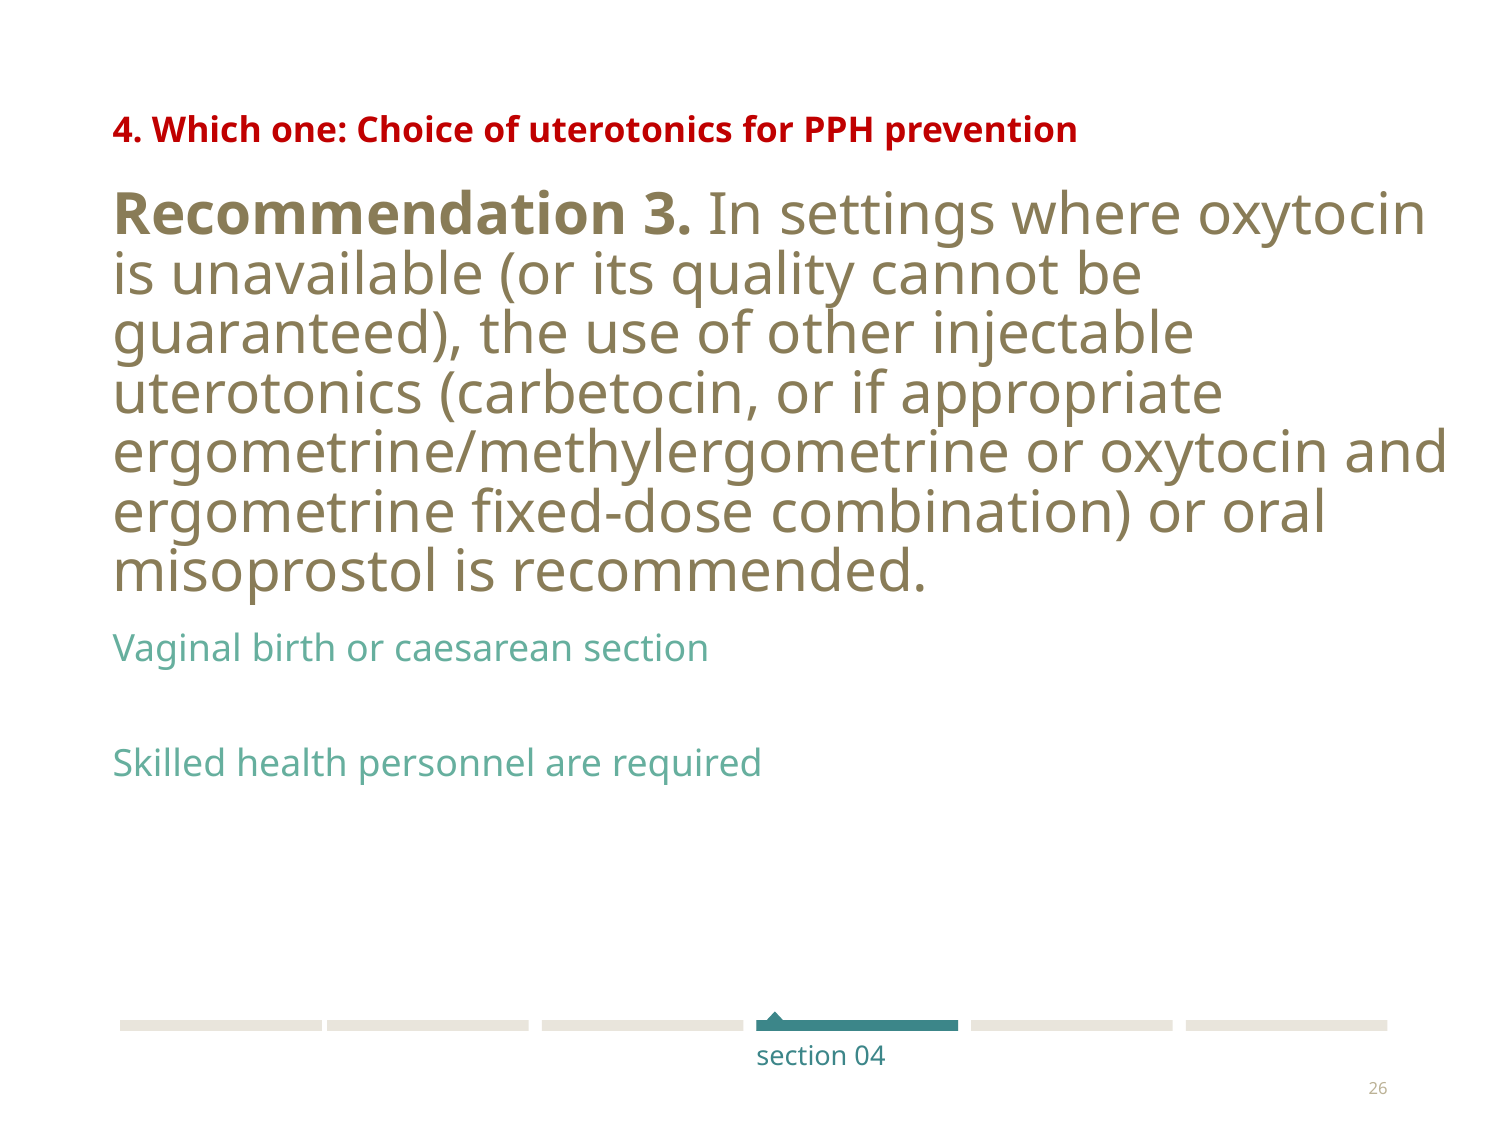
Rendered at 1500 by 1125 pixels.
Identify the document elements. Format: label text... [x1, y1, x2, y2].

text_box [756, 1011, 959, 1032]
title Recommendation 3. In settings where oxytocin is unavailable (or its quality cannot be guaranteed), the use of other injectable uterotonics (carbetocin, or if appropriate ergometrine/methylergometrine or oxytocin and ergometrine fixed-dose combination) or oral misoprostol is recommended. [112, 187, 1458, 338]
text_box section 04 [756, 1038, 959, 1072]
list Vaginal birth or caesarean section Skilled health personnel are required [112, 624, 867, 925]
text_box [327, 1020, 529, 1031]
list 4. Which one: Choice of uterotonics for PPH prevention [112, 113, 1388, 188]
text_box [971, 1020, 1173, 1031]
text_box [541, 1020, 744, 1031]
text_box [1185, 1020, 1388, 1031]
text_box [120, 1020, 322, 1031]
